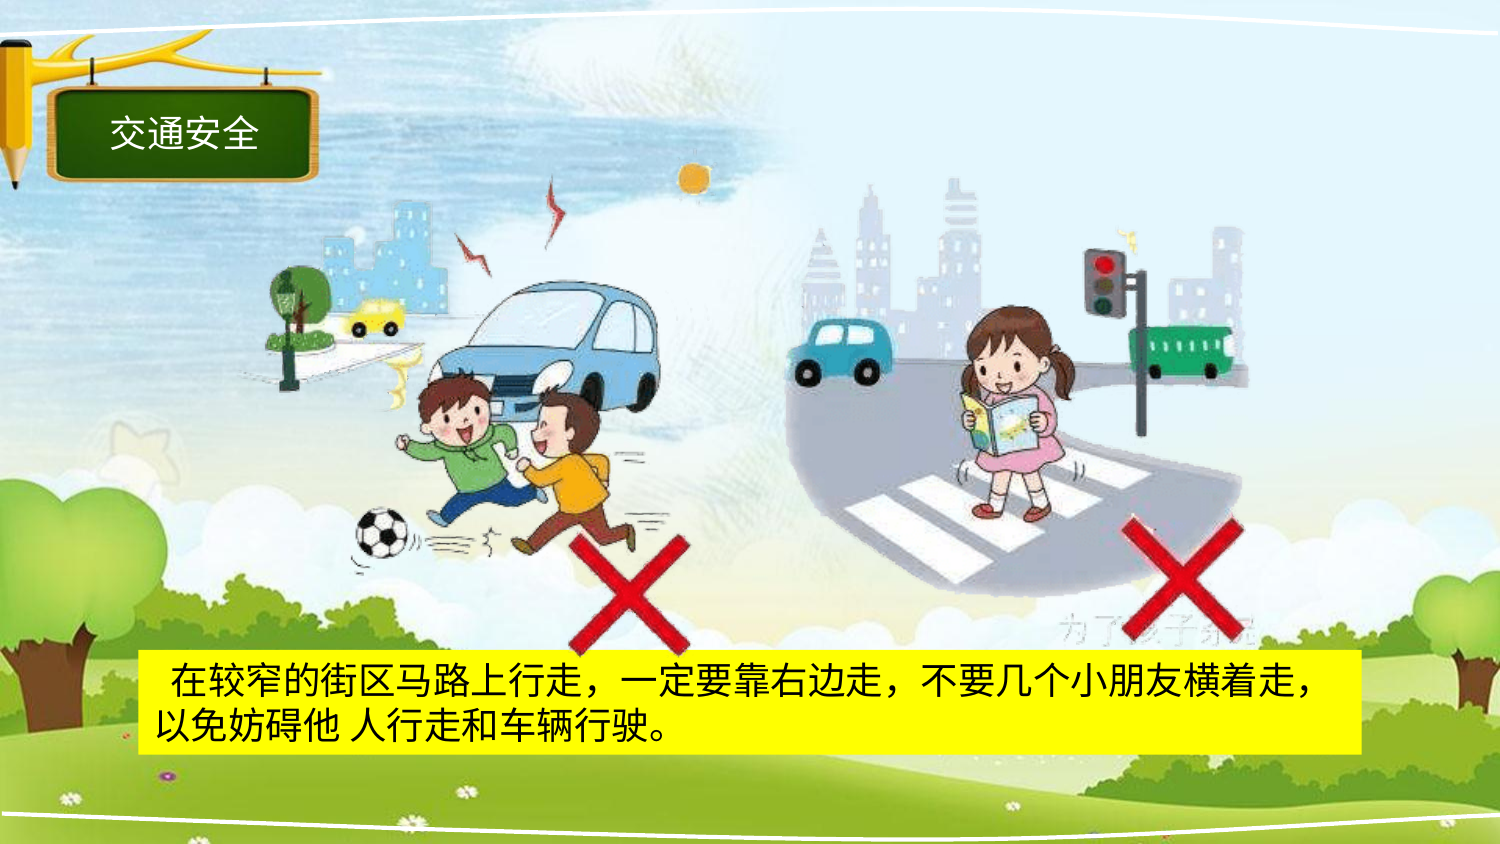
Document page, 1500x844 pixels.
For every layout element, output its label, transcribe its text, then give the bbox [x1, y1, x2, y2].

text_box 在较窄的街区马路上行走，一定要靠右边走，不要几个小朋友横着走， 以免妨碍他 人行走和车辆行驶。 [138, 649, 1362, 755]
picture [0, 0, 1500, 844]
text_box 交通安全 [94, 103, 275, 163]
